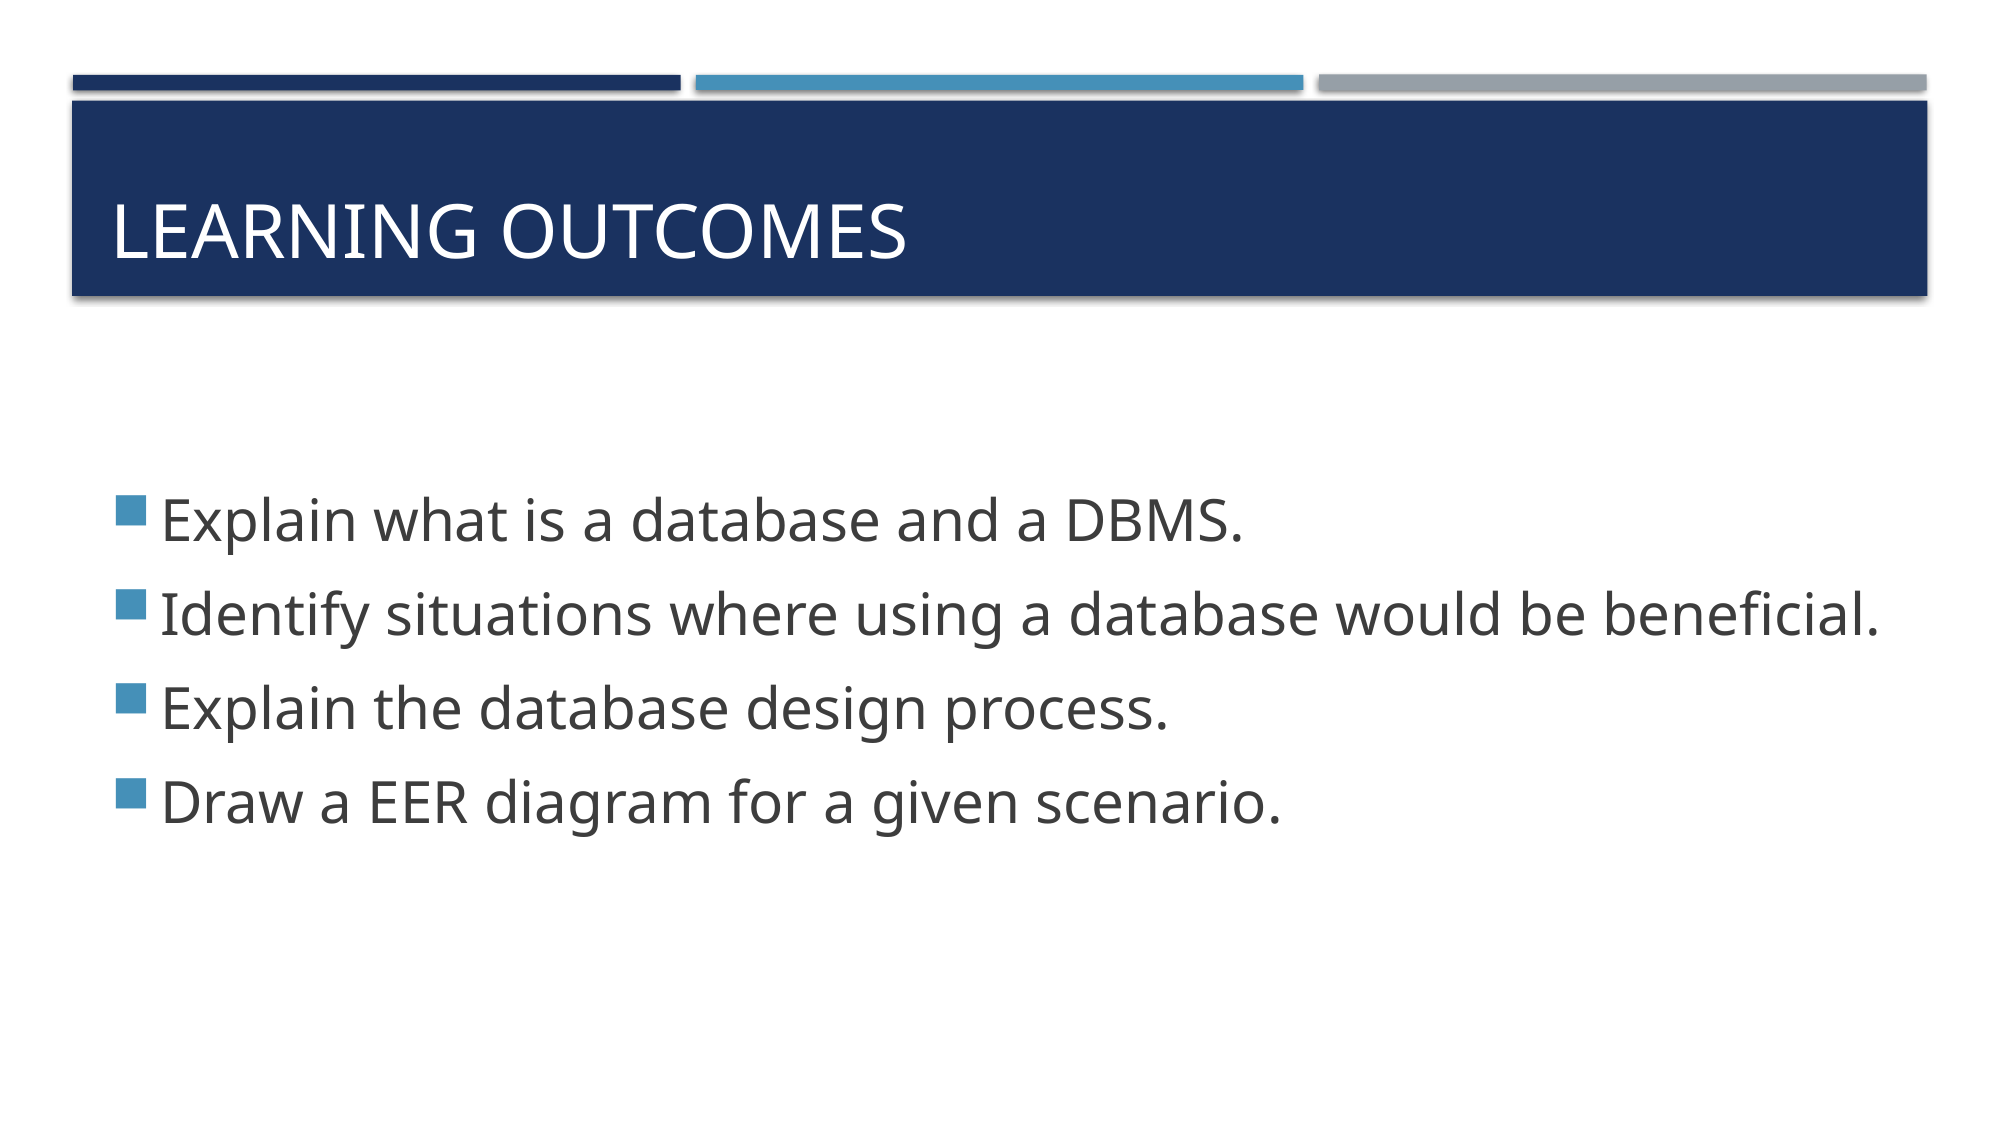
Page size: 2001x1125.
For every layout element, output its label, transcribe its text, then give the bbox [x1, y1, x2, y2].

list Explain what is a database and a DBMS. Identify situations where using a database would be beneficial. Explain the database design process. Draw a EER diagram for a given scenario. [95, 357, 1905, 962]
title Learning outcomes [95, 115, 1905, 282]
